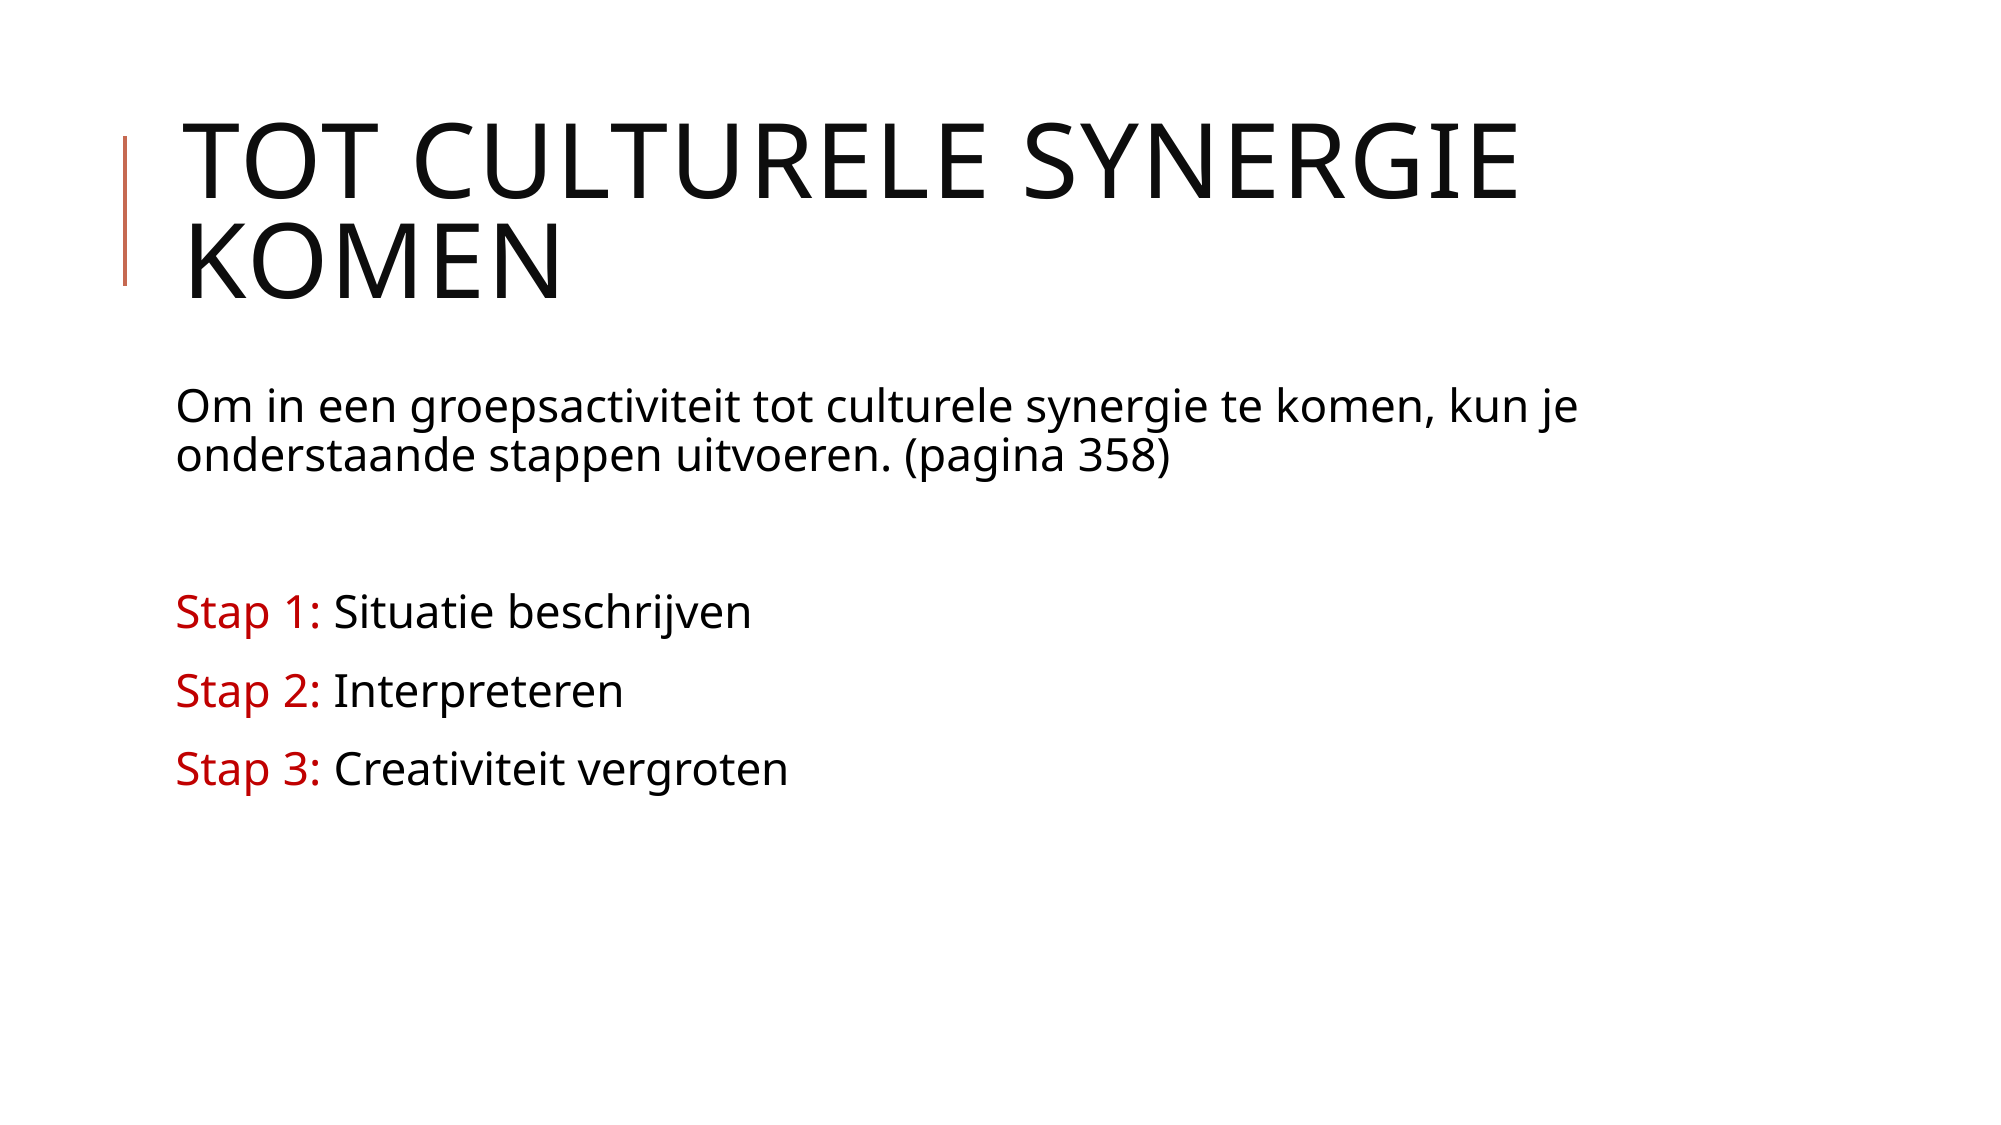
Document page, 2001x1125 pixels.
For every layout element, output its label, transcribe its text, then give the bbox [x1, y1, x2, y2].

list Om in een groepsactiviteit tot culturele synergie te komen, kun je onderstaande stappen uitvoeren. (pagina 358) Stap 1: Situatie beschrijven Stap 2: Interpreteren Stap 3: Creativiteit vergroten [168, 375, 1763, 1035]
title Tot culturele synergie komen [168, 96, 1763, 342]
